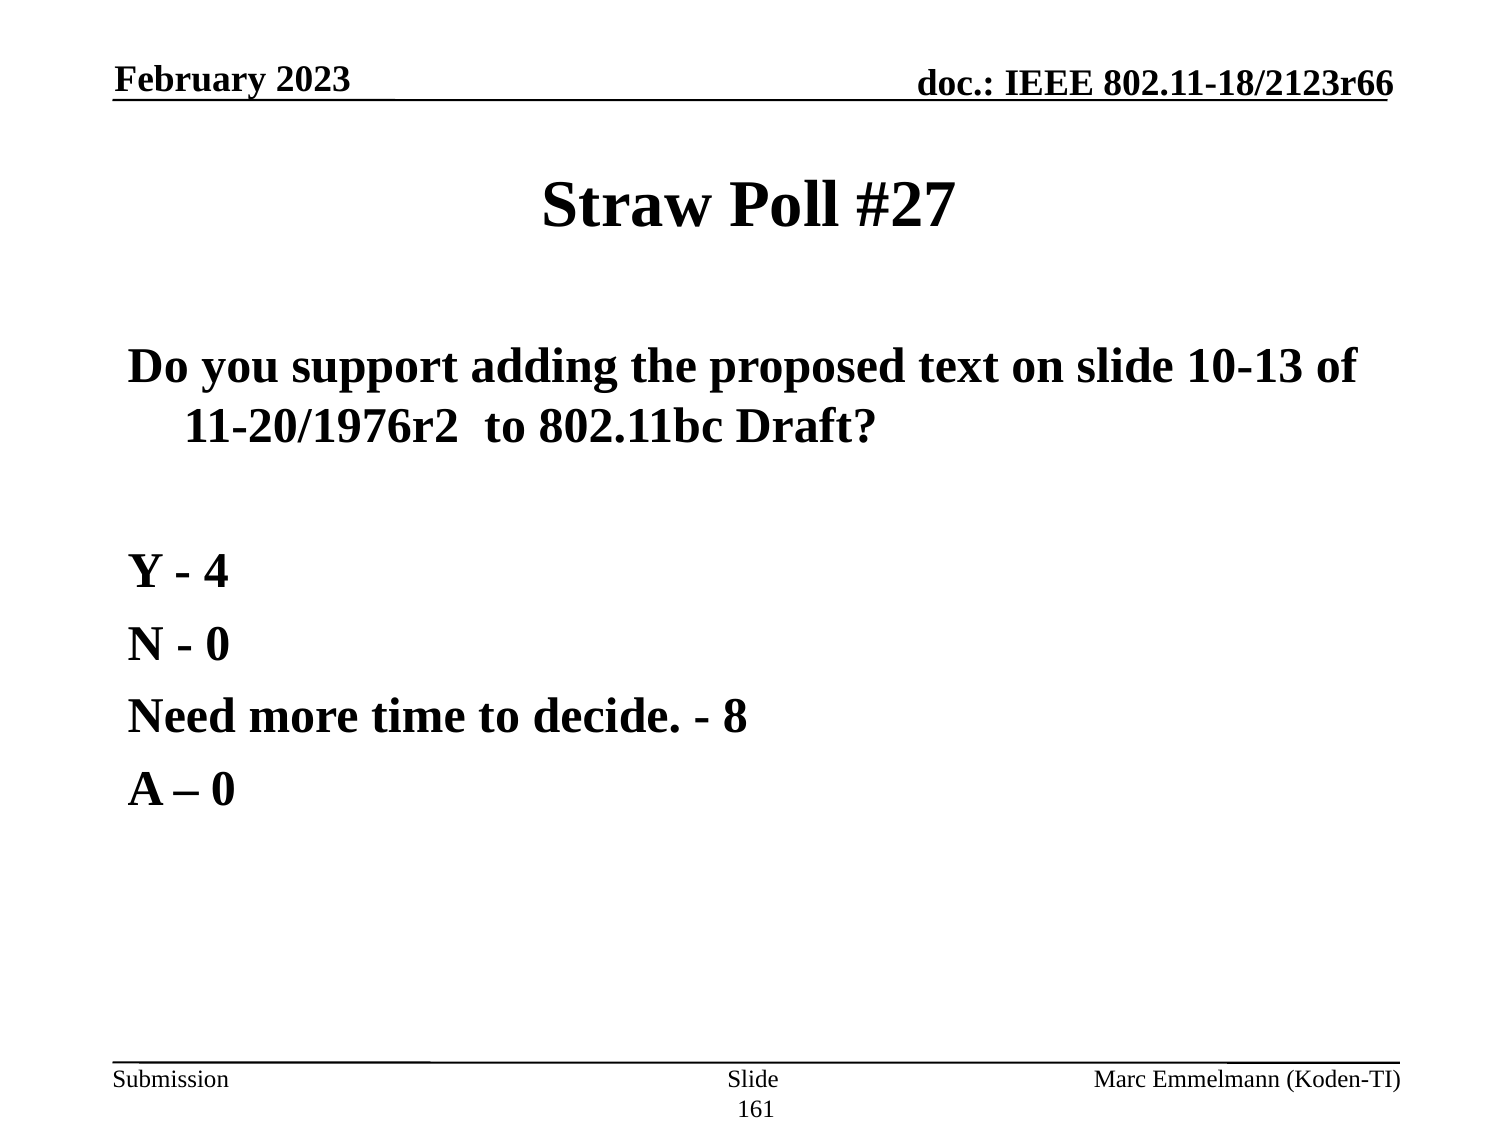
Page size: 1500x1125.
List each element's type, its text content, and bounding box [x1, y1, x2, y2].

slide_number Slide 161 [712, 1061, 800, 1123]
footer Marc Emmelmann (Koden-TI) [878, 1061, 1402, 1093]
list Do you support adding the proposed text on slide 10-13 of 11-20/1976r2 to 802.11bc Draft? Y - 4 N - 0 Need more time to decide. - 8 A – 0 [112, 324, 1388, 1000]
title Straw Poll #27 [112, 112, 1388, 288]
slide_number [114, 54, 423, 100]
